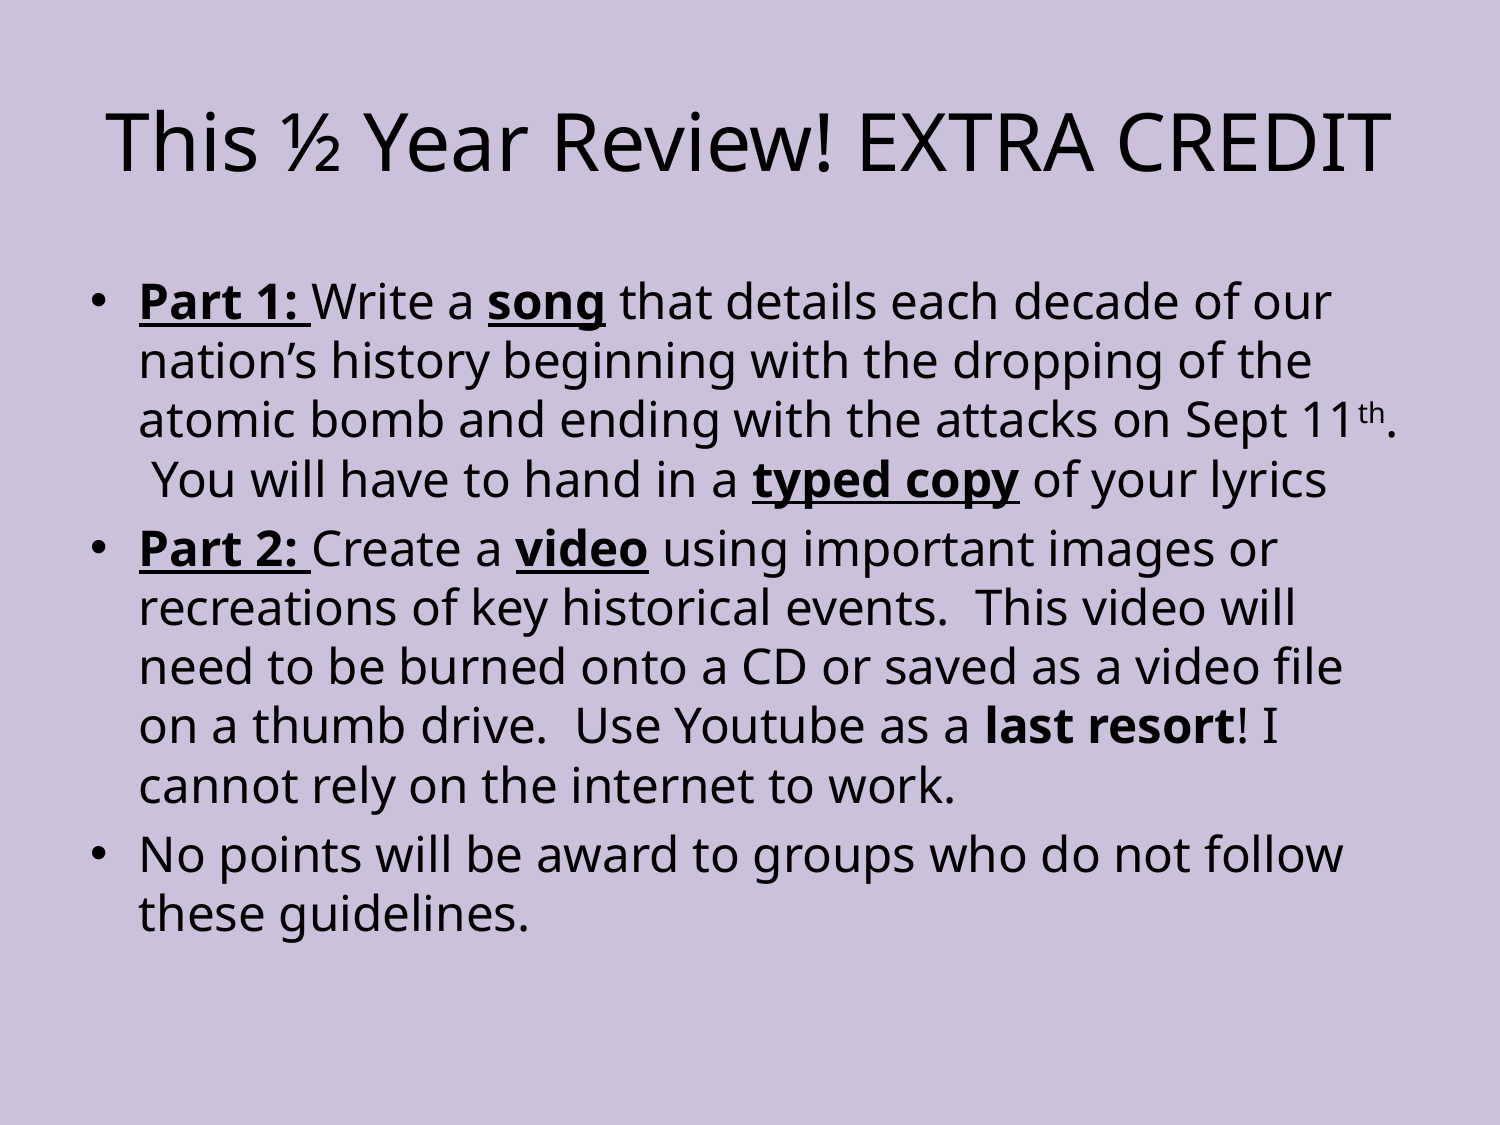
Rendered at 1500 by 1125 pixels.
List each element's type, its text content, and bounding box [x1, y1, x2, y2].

list Part 1: Write a song that details each decade of our nation’s history beginning with the dropping of the atomic bomb and ending with the attacks on Sept 11th. You will have to hand in a typed copy of your lyrics Part 2: Create a video using important images or recreations of key historical events. This video will need to be burned onto a CD or saved as a video file on a thumb drive. Use Youtube as a last resort! I cannot rely on the internet to work. No points will be award to groups who do not follow these guidelines. [75, 262, 1425, 1005]
title This ½ Year Review! EXTRA CREDIT [75, 45, 1425, 233]
